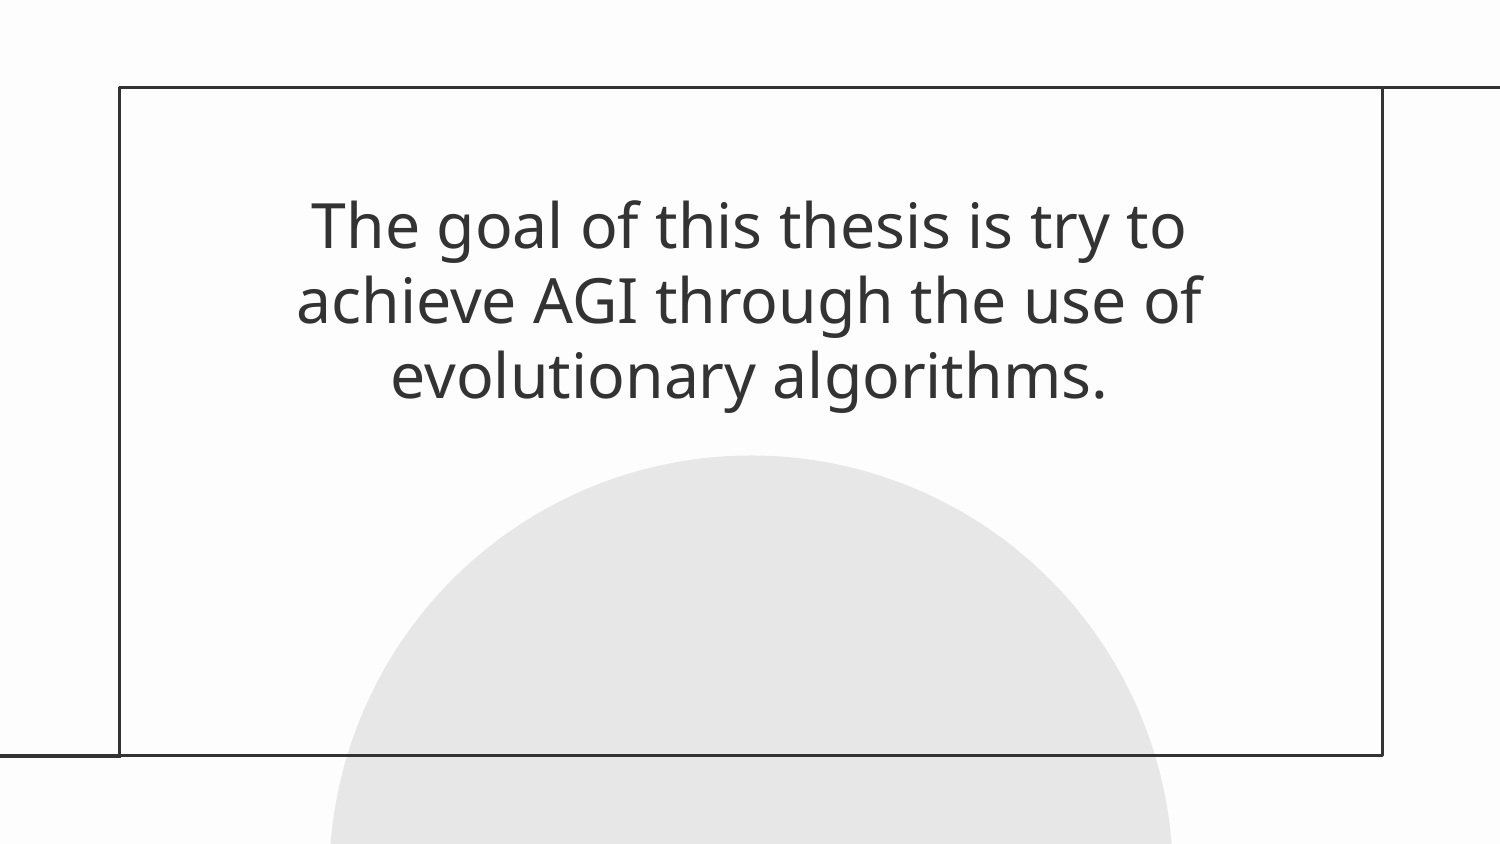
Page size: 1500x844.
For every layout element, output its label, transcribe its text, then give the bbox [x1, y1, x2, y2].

title The goal of this thesis is try to achieve AGI through the use of evolutionary algorithms. [269, 170, 1231, 454]
